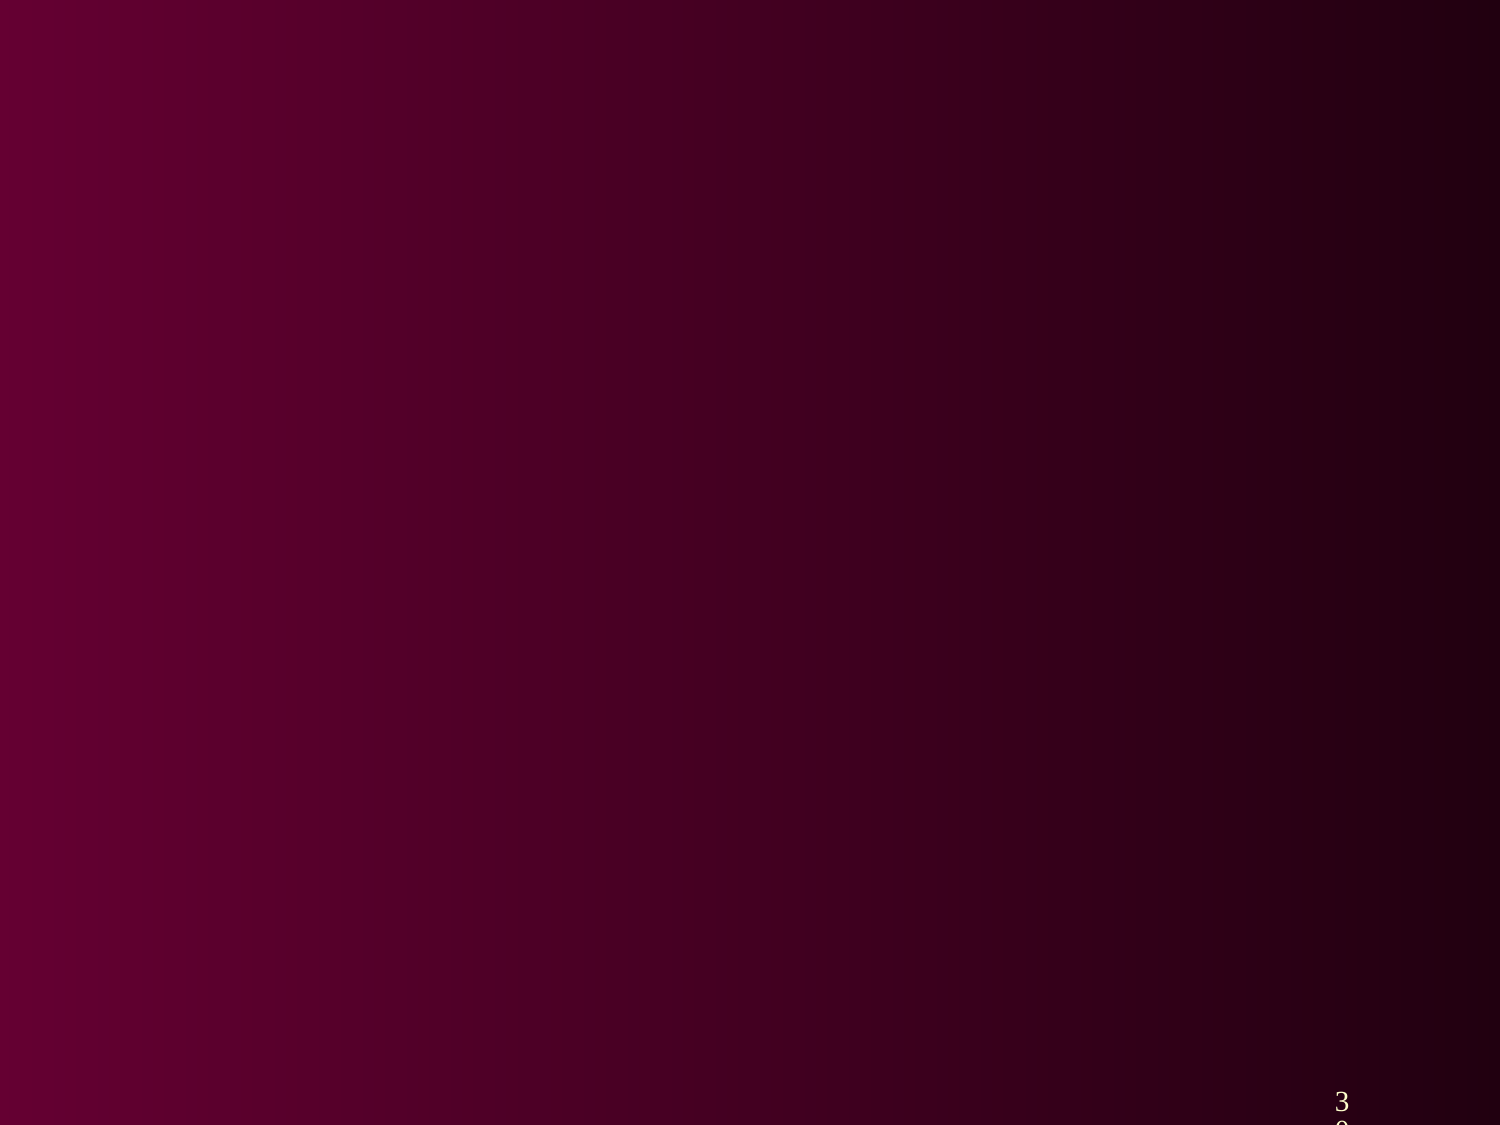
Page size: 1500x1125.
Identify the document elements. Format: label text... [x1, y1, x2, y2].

slide_number 30 [1319, 1077, 1368, 1125]
